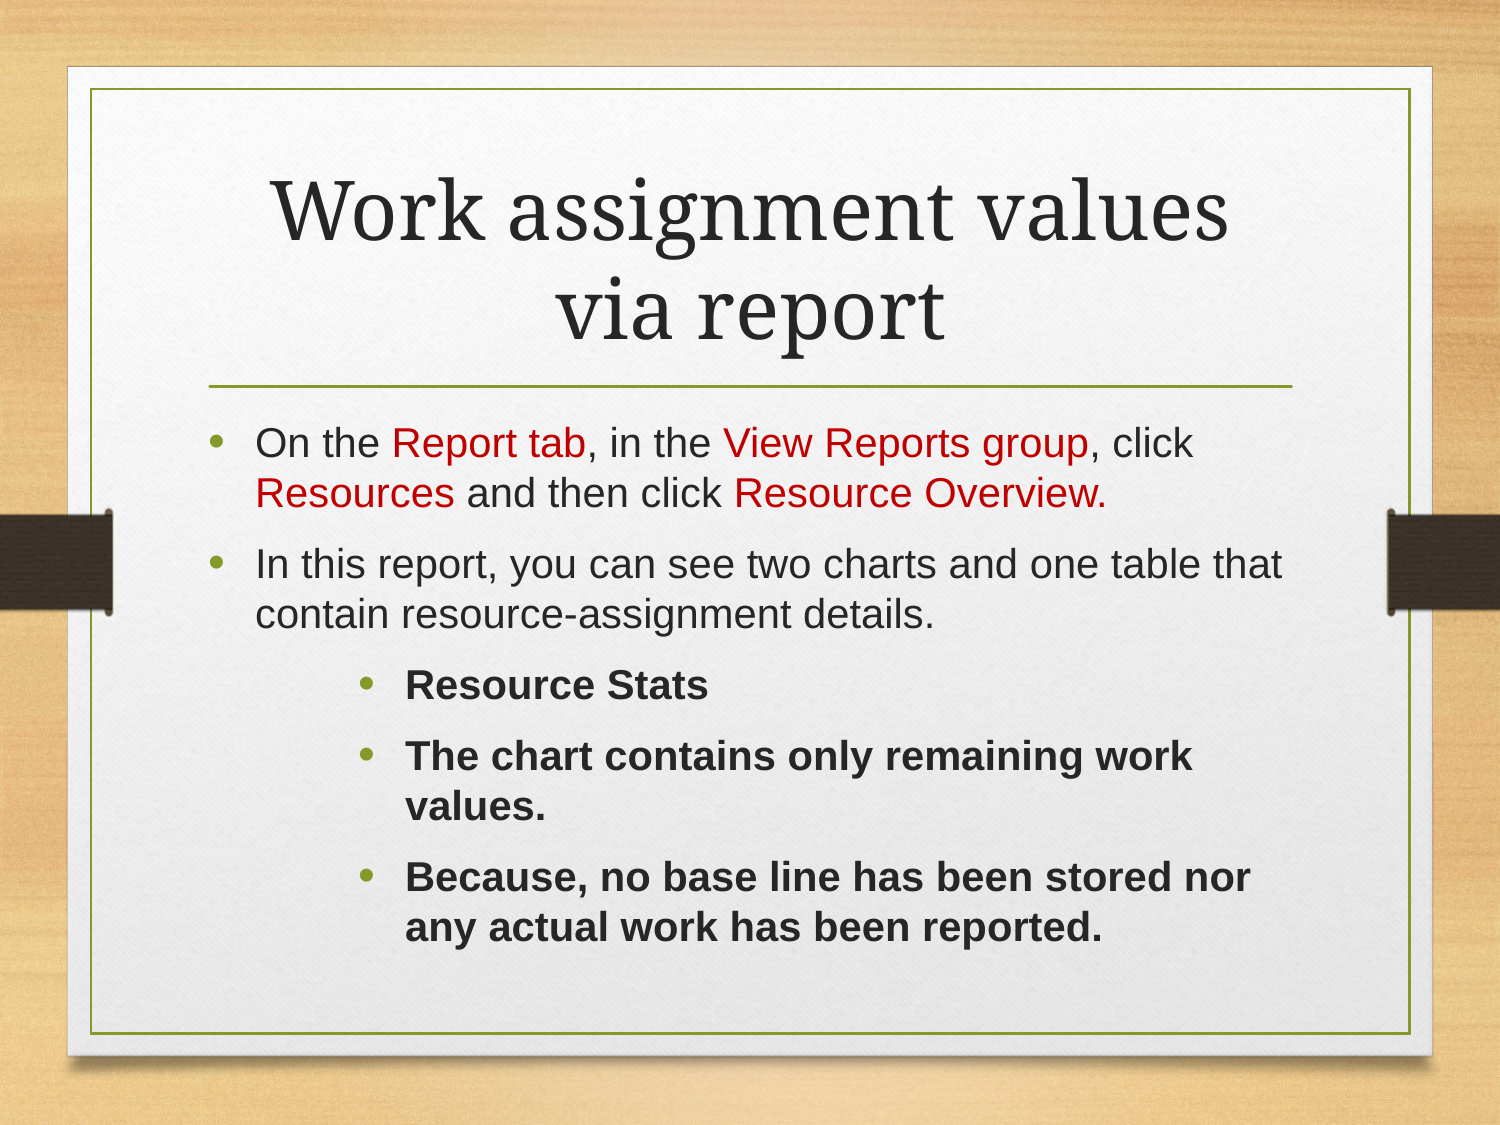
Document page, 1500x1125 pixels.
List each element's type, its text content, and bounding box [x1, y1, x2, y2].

list On the Report tab, in the View Reports group, click Resources and then click Resource Overview. In this report, you can see two charts and one table that contain resource-assignment details. Resource Stats The chart contains only remaining work values. Because, no base line has been stored nor any actual work has been reported. [193, 408, 1309, 974]
picture [0, 0, 1500, 1125]
title Work assignment values via report [193, 150, 1309, 365]
